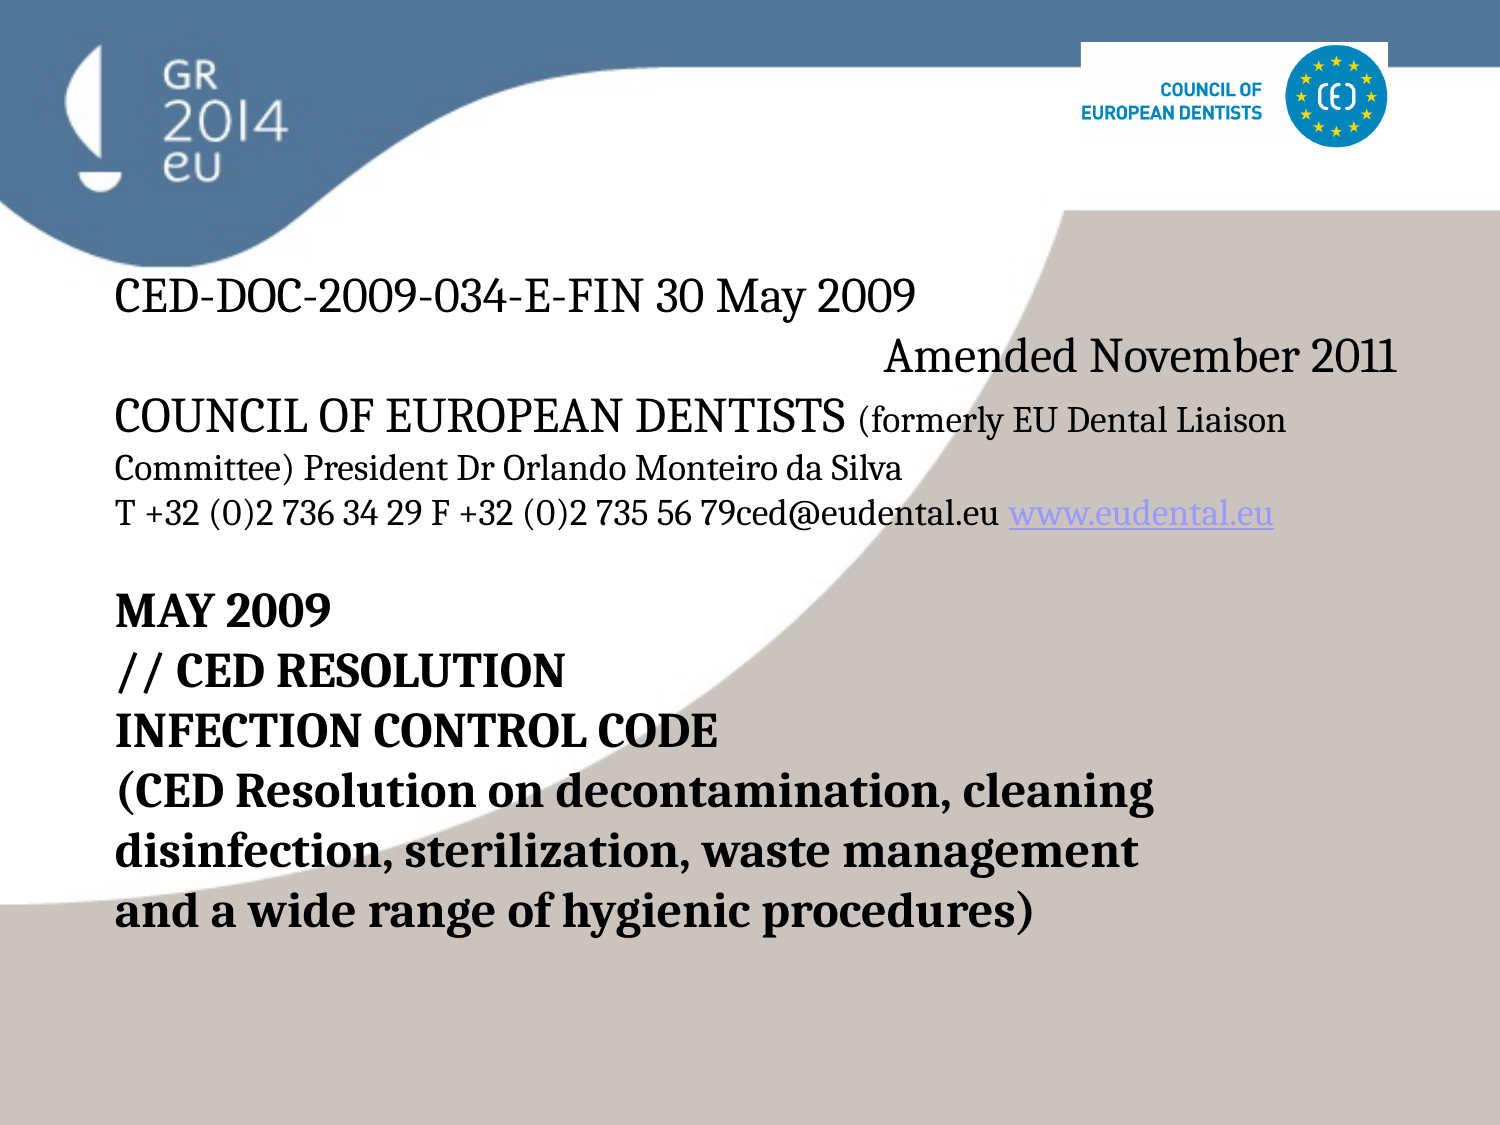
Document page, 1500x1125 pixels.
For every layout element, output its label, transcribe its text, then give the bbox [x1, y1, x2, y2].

text_box CED-DOC-2009-034-E-FIN 30 May 2009 Amended November 2011 COUNCIL OF EUROPEAN DENTISTS (formerly EU Dental Liaison Committee) President Dr Orlando Monteiro da Silva T +32 (0)2 736 34 29 F +32 (0)2 735 56 79ced@eudental.eu www.eudental.eu MAY 2009 // CED RESOLUTION INFECTION CONTROL CODE (CED Resolution on decontamination, cleaning disinfection, sterilization, waste management and a wide range of hygienic procedures) [100, 255, 1412, 946]
picture [1080, 42, 1389, 150]
